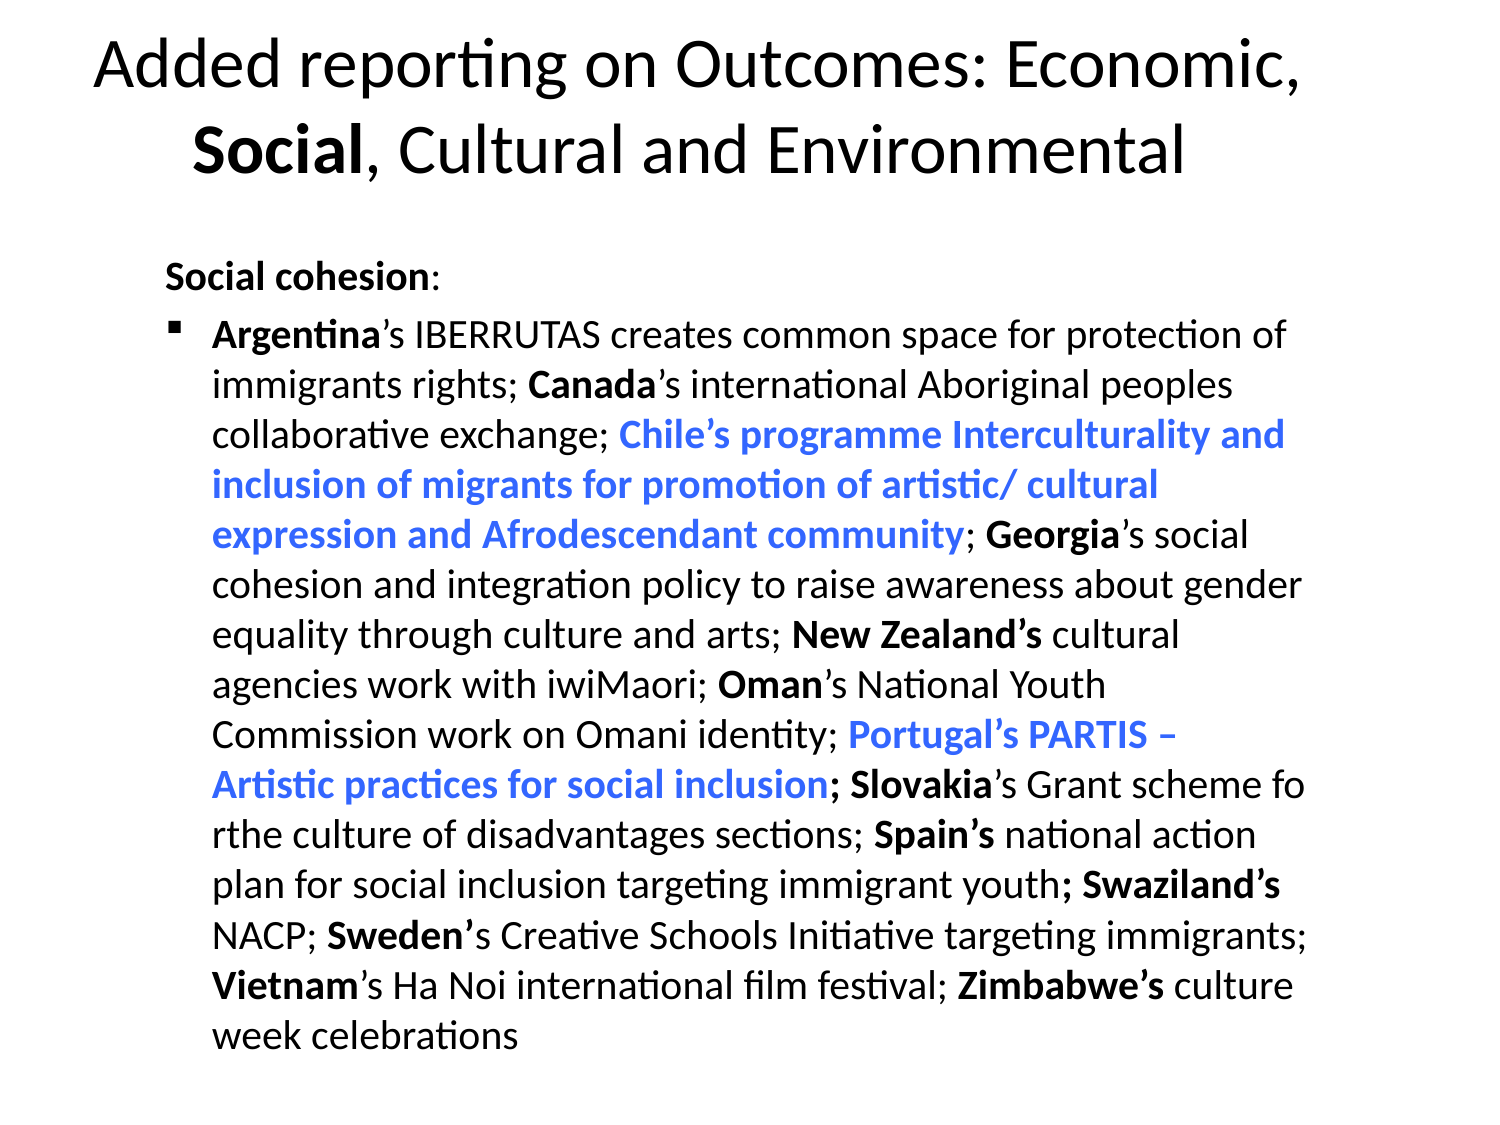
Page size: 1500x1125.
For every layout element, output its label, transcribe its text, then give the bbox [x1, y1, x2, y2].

title Added reporting on Outcomes: Economic, Social, Cultural and Environmental [20, 8, 1377, 196]
list Social cohesion: Argentina’s IBERRUTAS creates common space for protection of immigrants rights; Canada’s international Aboriginal peoples collaborative exchange; Chile’s programme Interculturality and inclusion of migrants for promotion of artistic/ cultural expression and Afrodescendant community; Georgia’s social cohesion and integration policy to raise awareness about gender equality through culture and arts; New Zealand’s cultural agencies work with iwiMaori; Oman’s National Youth Commission work on Omani identity; Portugal’s PARTIS – Artistic practices for social inclusion; Slovakia’s Grant scheme fo rthe culture of disadvantages sections; Spain’s national action plan for social inclusion targeting immigrant youth; Swaziland’s NACP; Sweden’s Creative Schools Initiative targeting immigrants; Vietnam’s Ha Noi international film festival; Zimbabwe’s culture week celebrations [75, 241, 1325, 1046]
